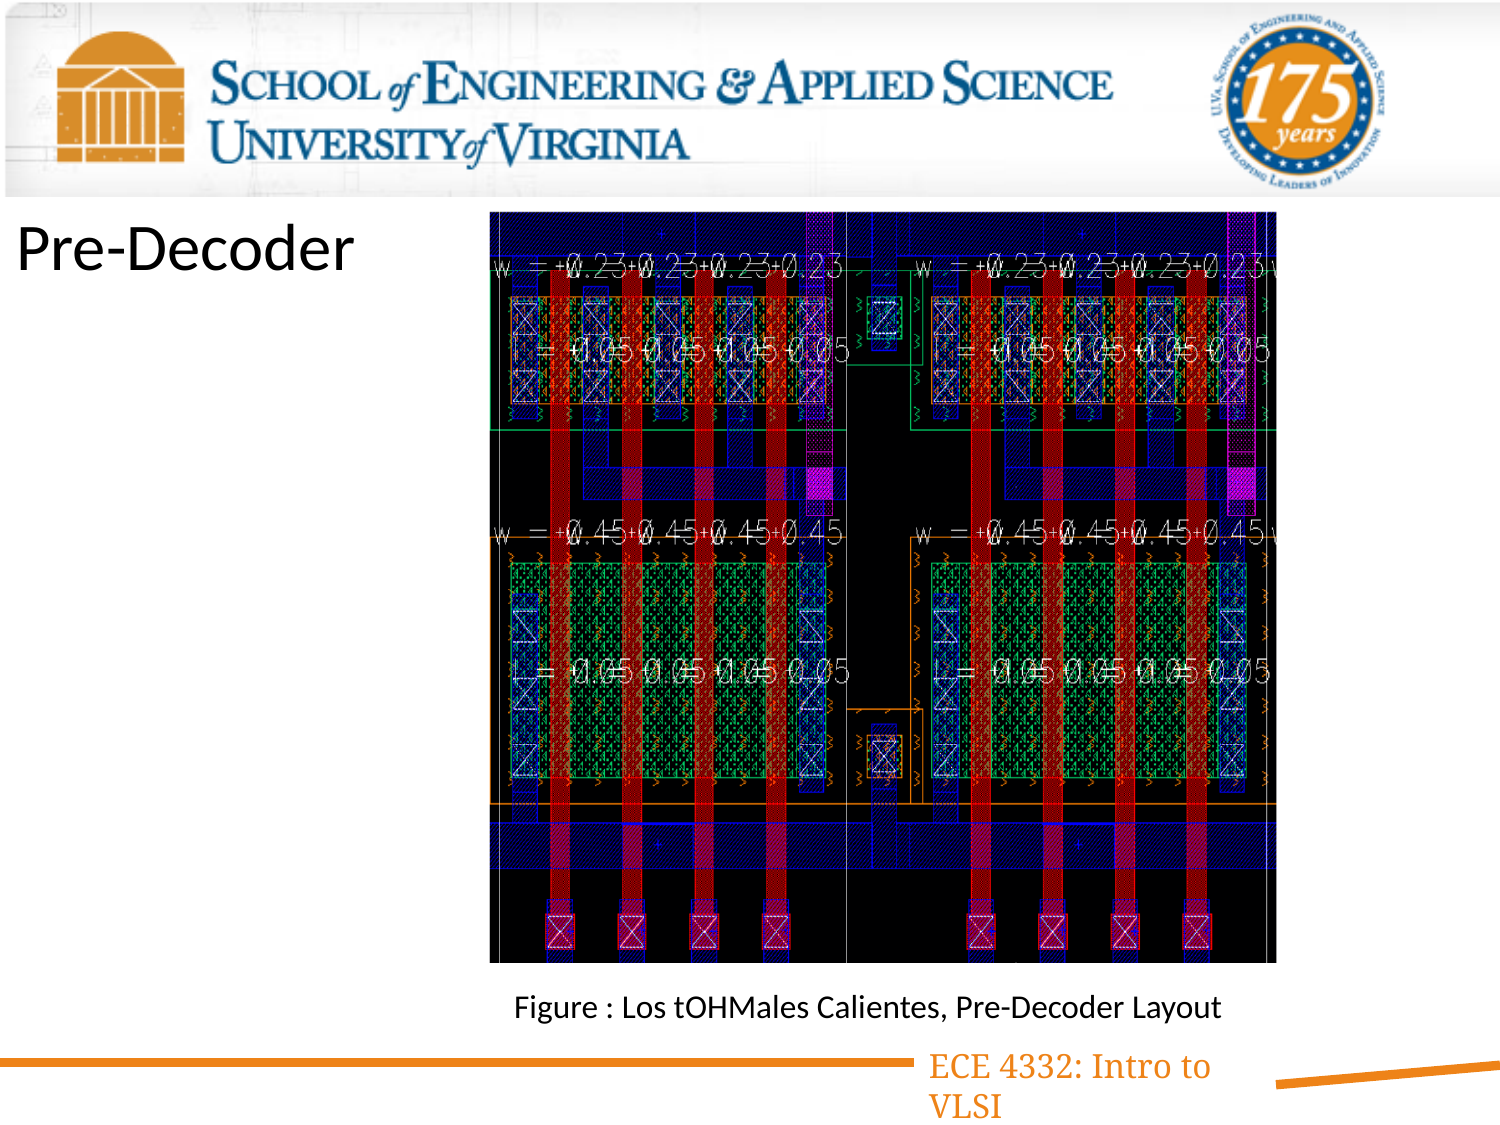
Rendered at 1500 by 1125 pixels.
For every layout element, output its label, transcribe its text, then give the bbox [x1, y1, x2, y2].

picture [0, 0, 1500, 981]
text_box Pre-Decoder [1, 205, 371, 291]
text_box Figure : Los tOHMales Calientes, Pre-Decoder Layout [499, 977, 1275, 1033]
text_box ECE 4332: Intro to VLSI [914, 1037, 1277, 1125]
